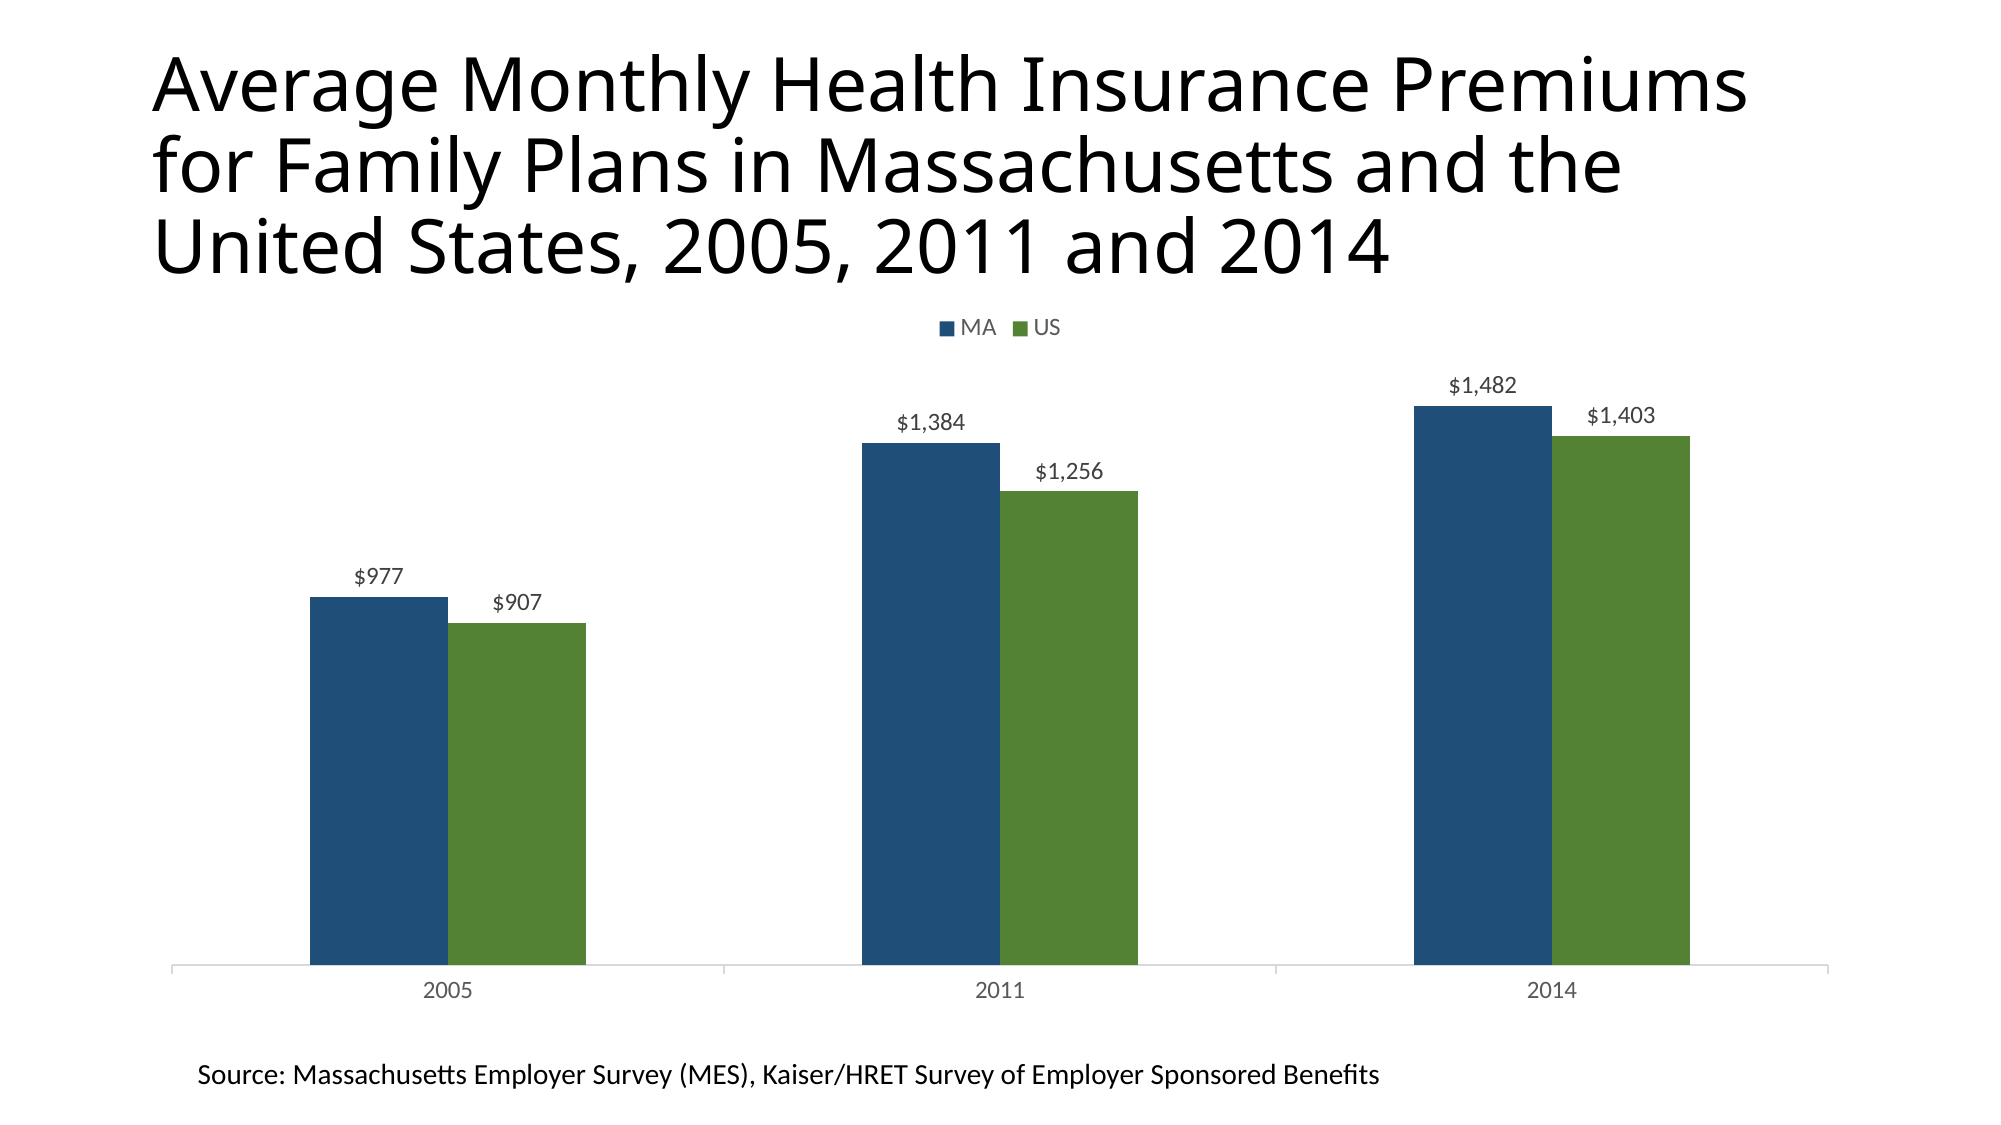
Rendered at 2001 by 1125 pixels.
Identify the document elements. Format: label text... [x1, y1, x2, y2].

chart [137, 299, 1863, 1020]
text_box Source: Massachusetts Employer Survey (MES), Kaiser/HRET Survey of Employer Sponsored Benefits [182, 1047, 1796, 1098]
title Average Monthly Health Insurance Premiums for Family Plans in Massachusetts and the United States, 2005, 2011 and 2014 [137, 59, 1863, 278]
